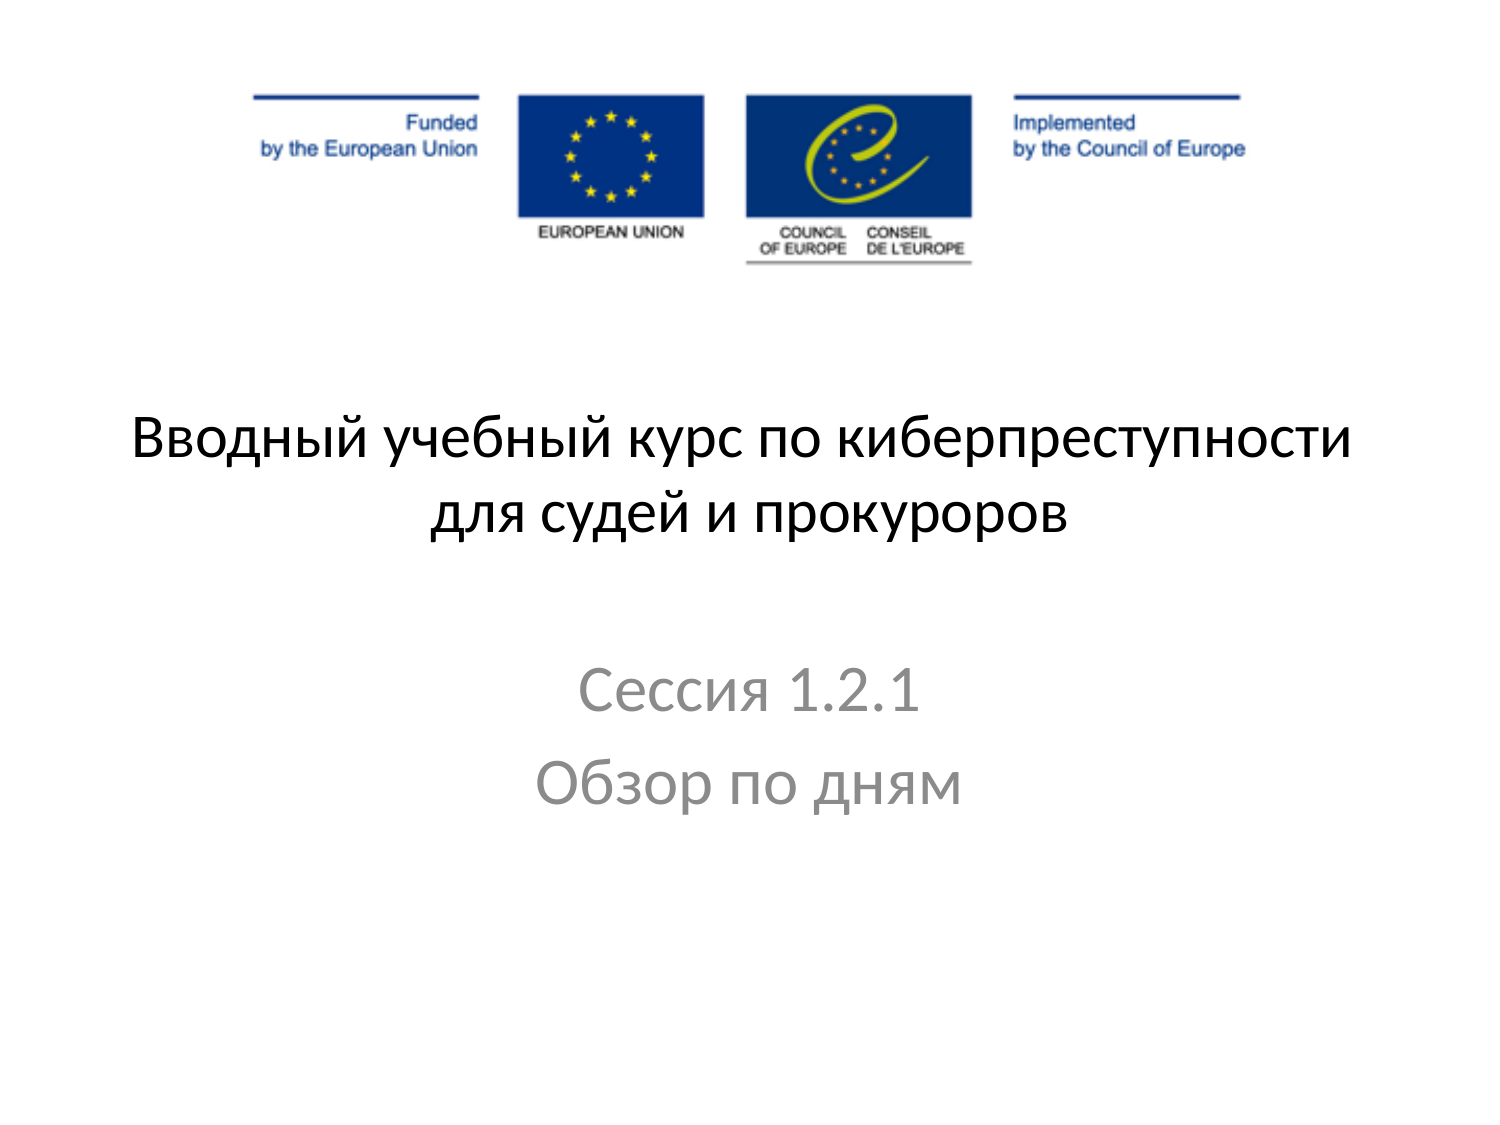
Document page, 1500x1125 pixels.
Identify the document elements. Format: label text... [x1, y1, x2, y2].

title Вводный учебный курс по киберпреступности для судей и прокуроров [112, 349, 1388, 591]
subtitle Сессия 1.2.1 Обзор по дням [225, 637, 1275, 925]
picture [248, 90, 1252, 273]
